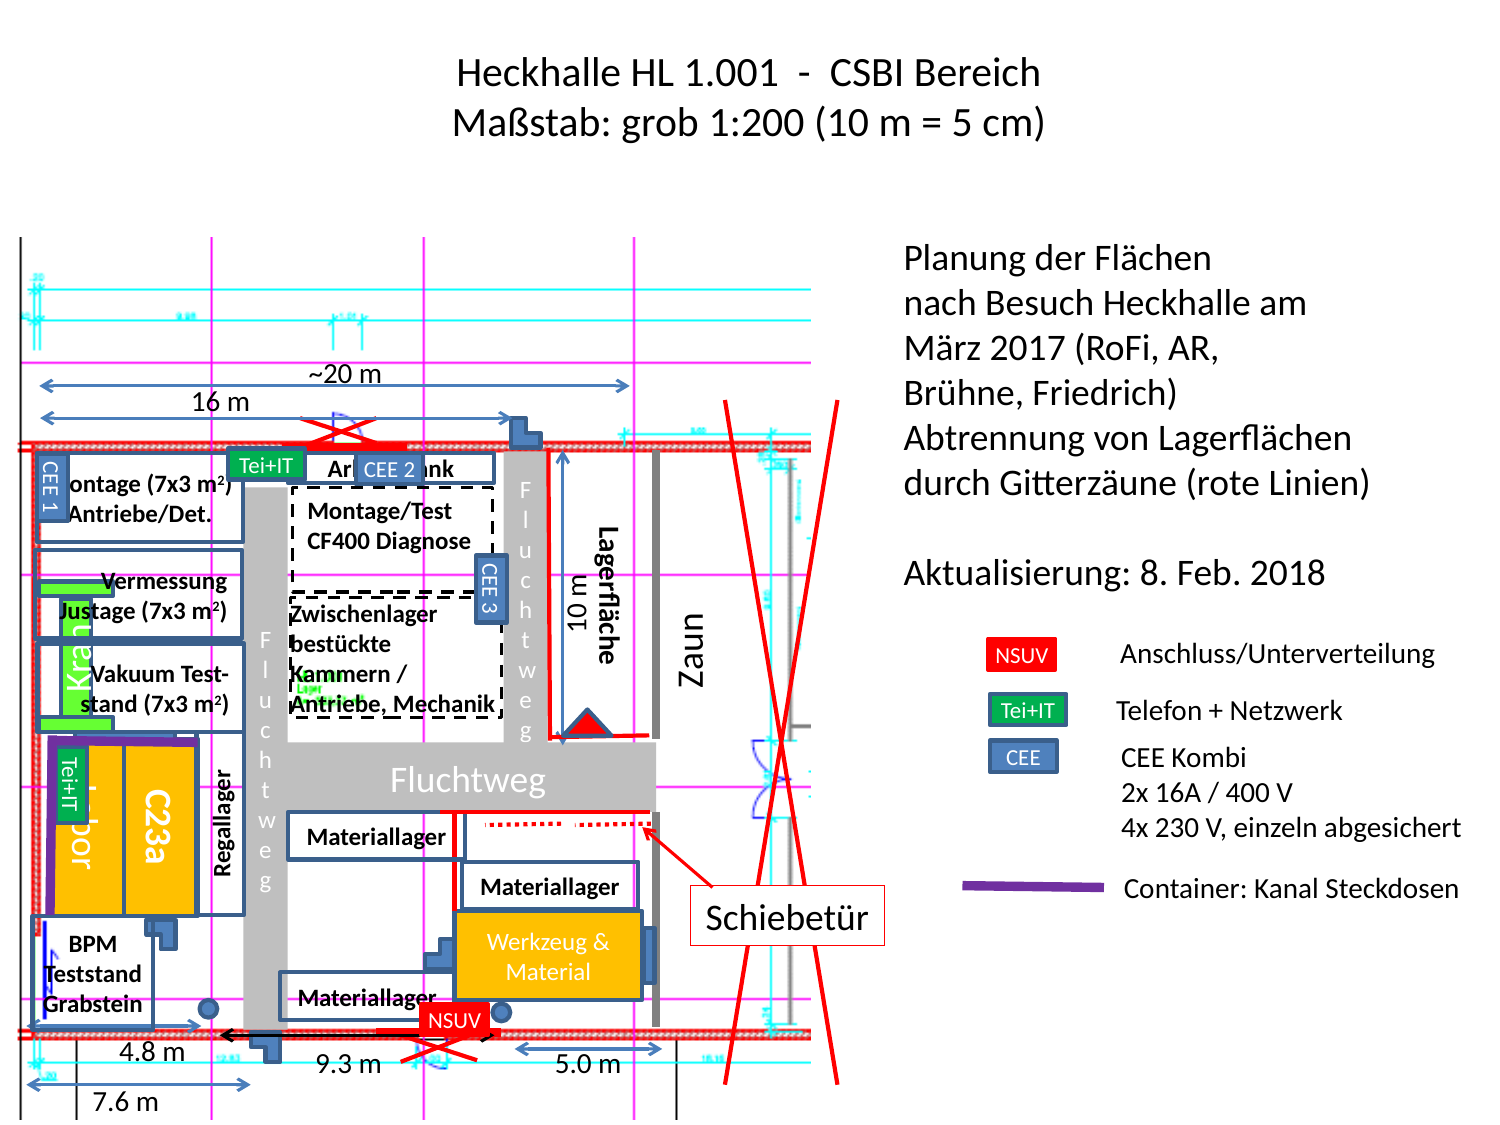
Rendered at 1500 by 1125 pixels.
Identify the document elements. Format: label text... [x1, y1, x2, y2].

text_box Anschluss/Unterverteilung [1105, 626, 1451, 677]
text_box Schiebetür [842, 885, 885, 946]
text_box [38, 581, 114, 733]
picture [0, 237, 811, 1120]
text_box CEE Kombi 2x 16A / 400 V 4x 230 V, einzeln abgesichert [1106, 730, 1477, 851]
text_box CEE [988, 738, 1059, 774]
text_box NSUV [986, 637, 1057, 672]
text_box Heckhalle HL 1.001 - CSBI Bereich Maßstab: grob 1:200 (10 m = 5 cm) [0, 1, 1500, 189]
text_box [400, 1043, 478, 1061]
text_box Telefon + Netzwerk [1101, 684, 1358, 734]
text_box Planung der Flächen nach Besuch Heckhalle am März 2017 (RoFi, AR, Brühne, Friedrich) Abtrennung von Lagerflächen durch Gitterzäune (rote Linien) Aktualisierung: 8. Feb. 2018 [888, 225, 1387, 601]
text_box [642, 826, 713, 888]
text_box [299, 426, 377, 444]
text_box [49, 735, 53, 916]
text_box Tei+IT [988, 692, 1068, 727]
text_box Container: Kanal Steckdosen [1108, 862, 1475, 912]
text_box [724, 399, 838, 1085]
